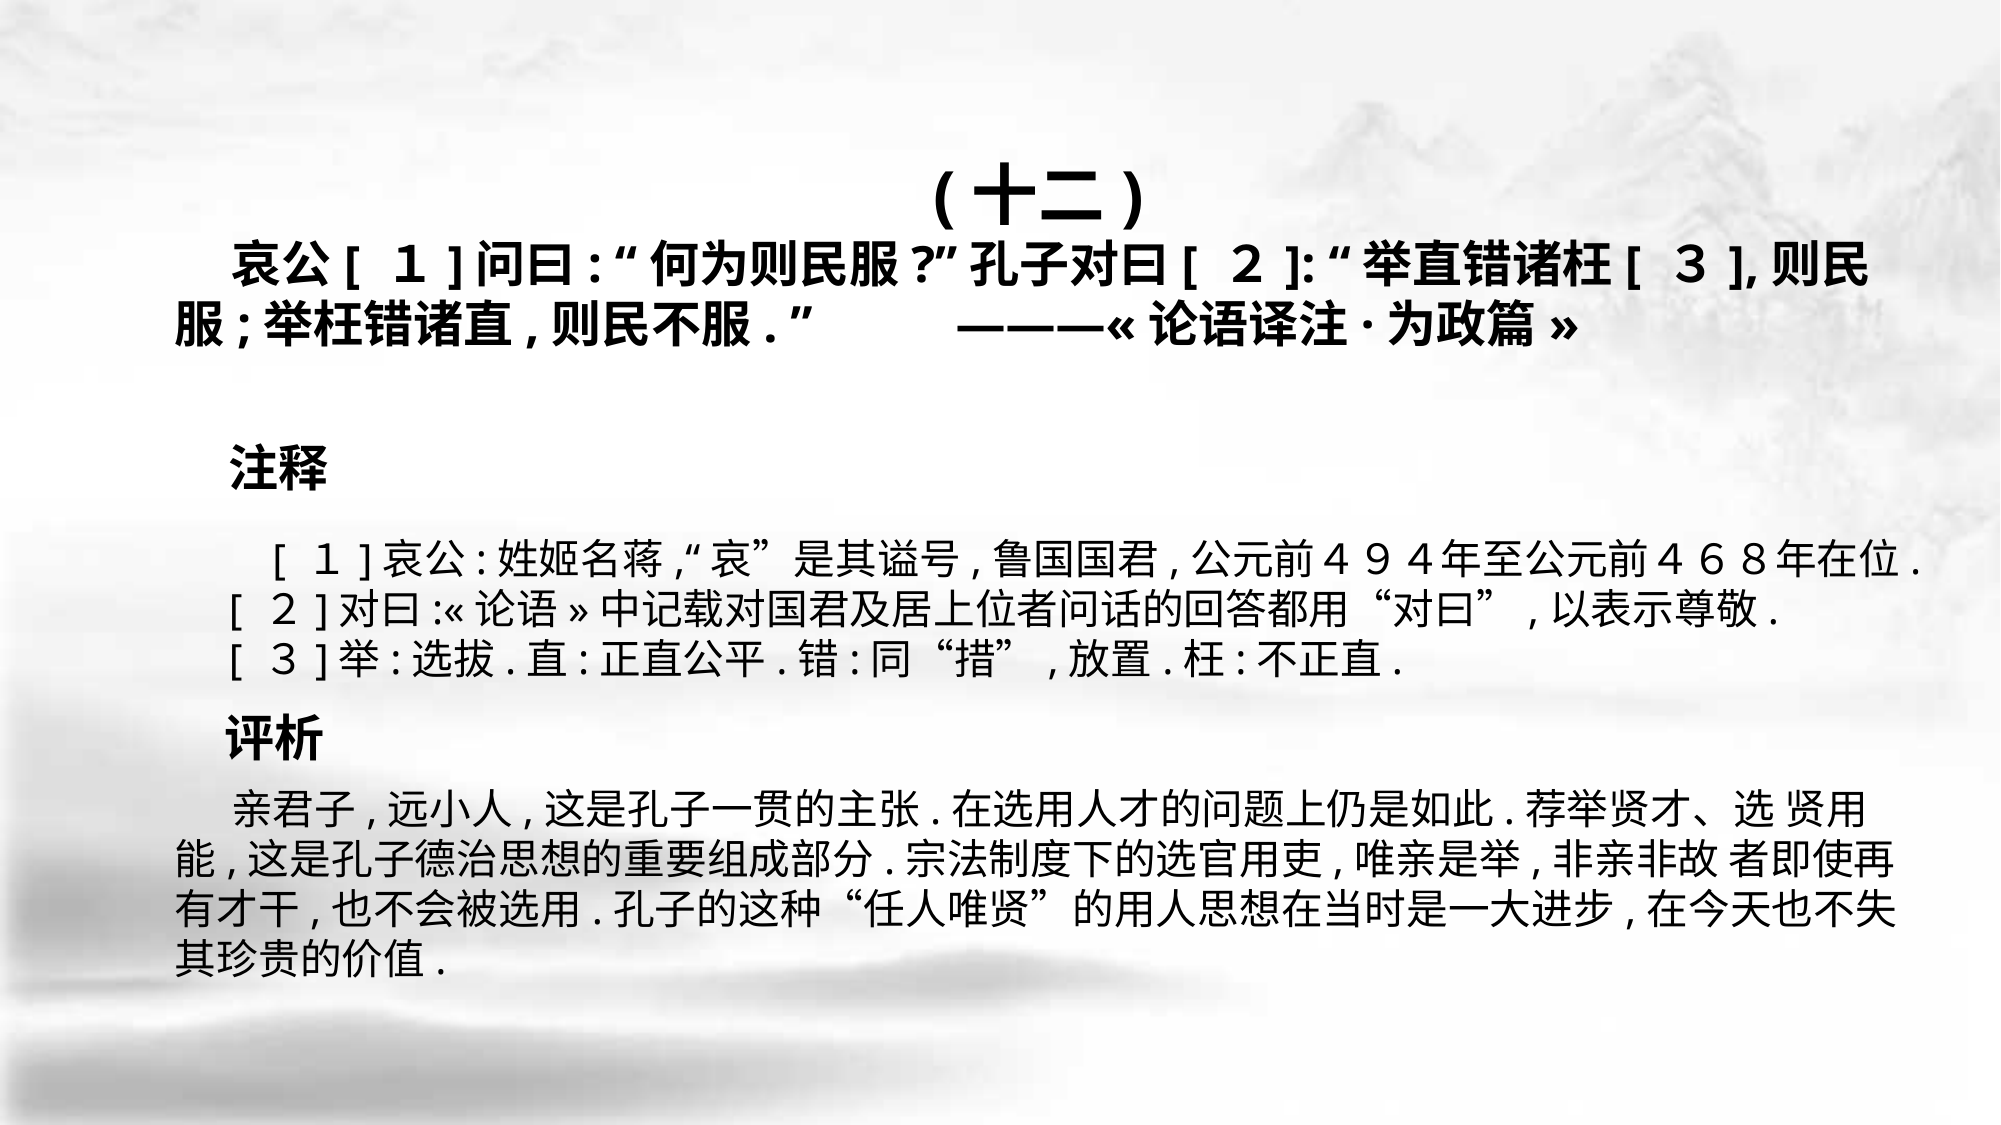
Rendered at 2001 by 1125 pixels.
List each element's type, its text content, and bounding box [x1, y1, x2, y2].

text_box 注释 [213, 428, 344, 504]
picture [0, 0, 2001, 1125]
text_box (十二) 哀公[ １]问曰: “何为则民服?”孔子对曰[ ２]: “举直错诸枉[ ３],则民服;举枉错诸直,则民不服. ” ———«论语译注·为政篇» [ １]哀公:姓姬名蒋,“哀”是其谥号,鲁国国君,公元前４９４年至公元前４６８年在位. [ ２]对曰:«论语»中记载对国君及居上位者问话的回答都用“对曰”,以表示尊敬. [ ３]举:选拔.直:正直公平.错:同“措”,放置.枉:不正直. 亲君子,远小人,这是孔子一贯的主张.在选用人才的问题上仍是如此.荐举贤才、选 贤用能,这是孔子德治思想的重要组成部分.宗法制度下的选官用吏,唯亲是举,非亲非故 者即使再有才干,也不会被选用.孔子的这种“任人唯贤”的用人思想在当时是一大进步,在今天也不失其珍贵的价值. [160, 145, 1917, 990]
text_box 评析 [209, 698, 348, 774]
